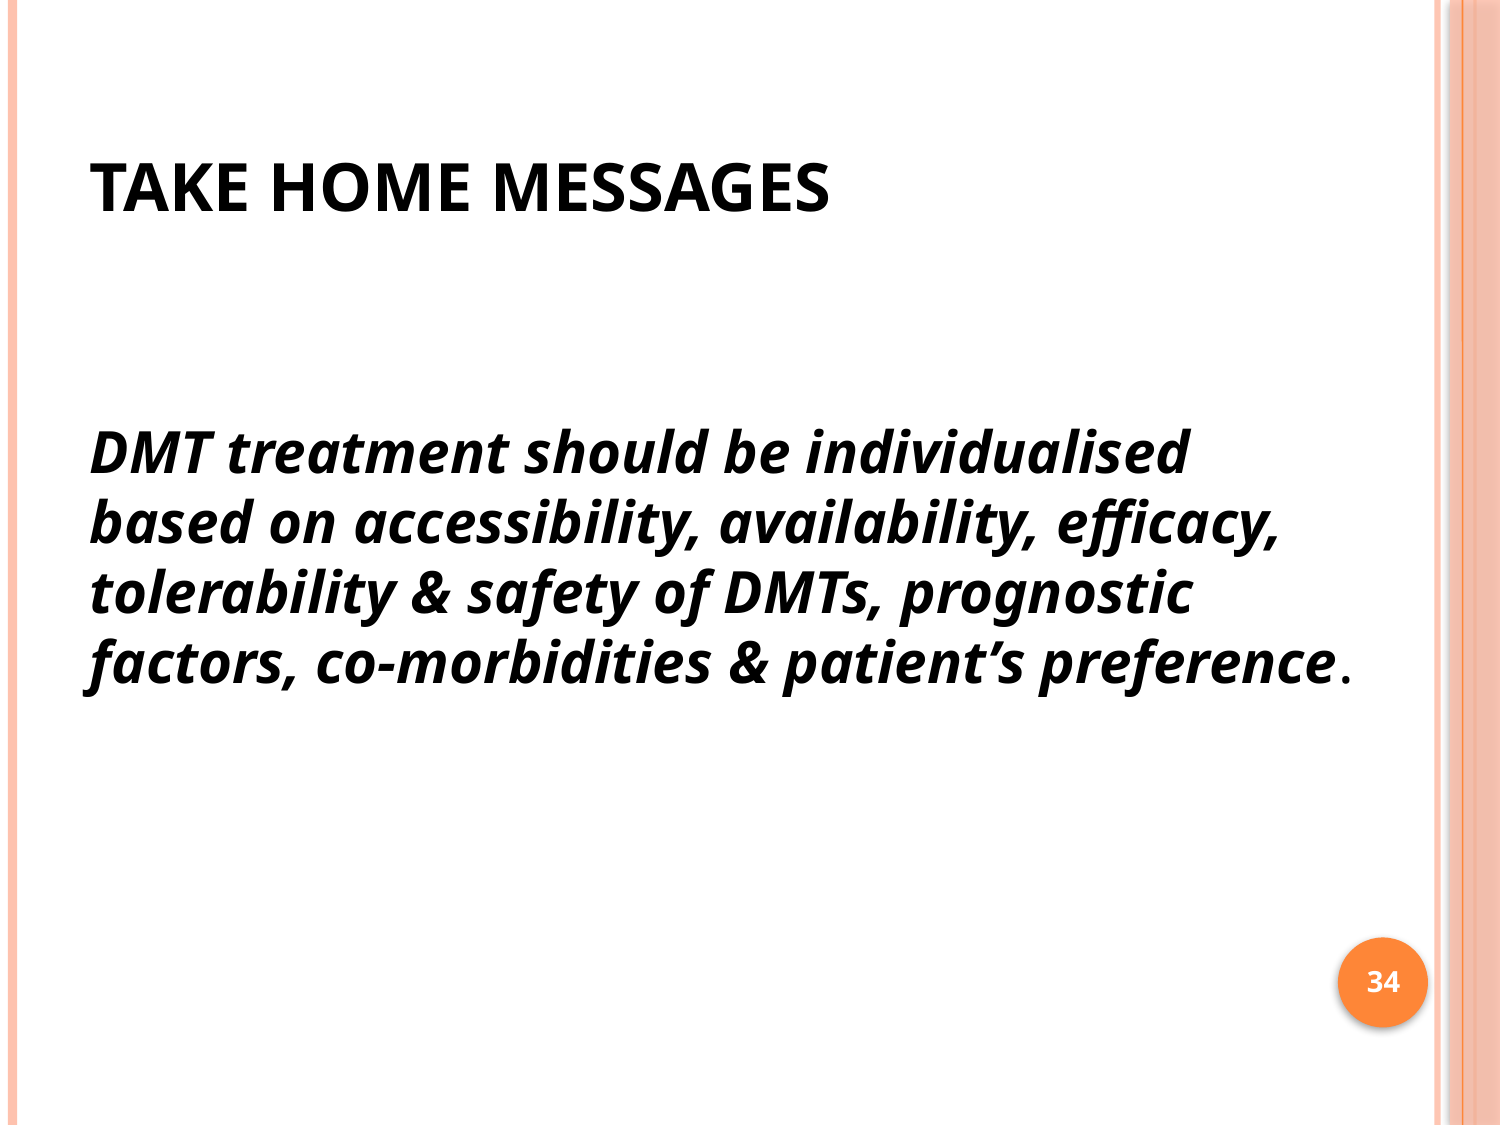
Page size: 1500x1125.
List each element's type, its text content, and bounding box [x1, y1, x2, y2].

list DMT treatment should be individualised based on accessibility, availability, efficacy, tolerability & safety of DMTs, prognostic factors, co-morbidities & patient’s preference. [75, 262, 1377, 1062]
title Take home messages [75, 45, 1300, 233]
slide_number 34 [1333, 940, 1434, 1027]
